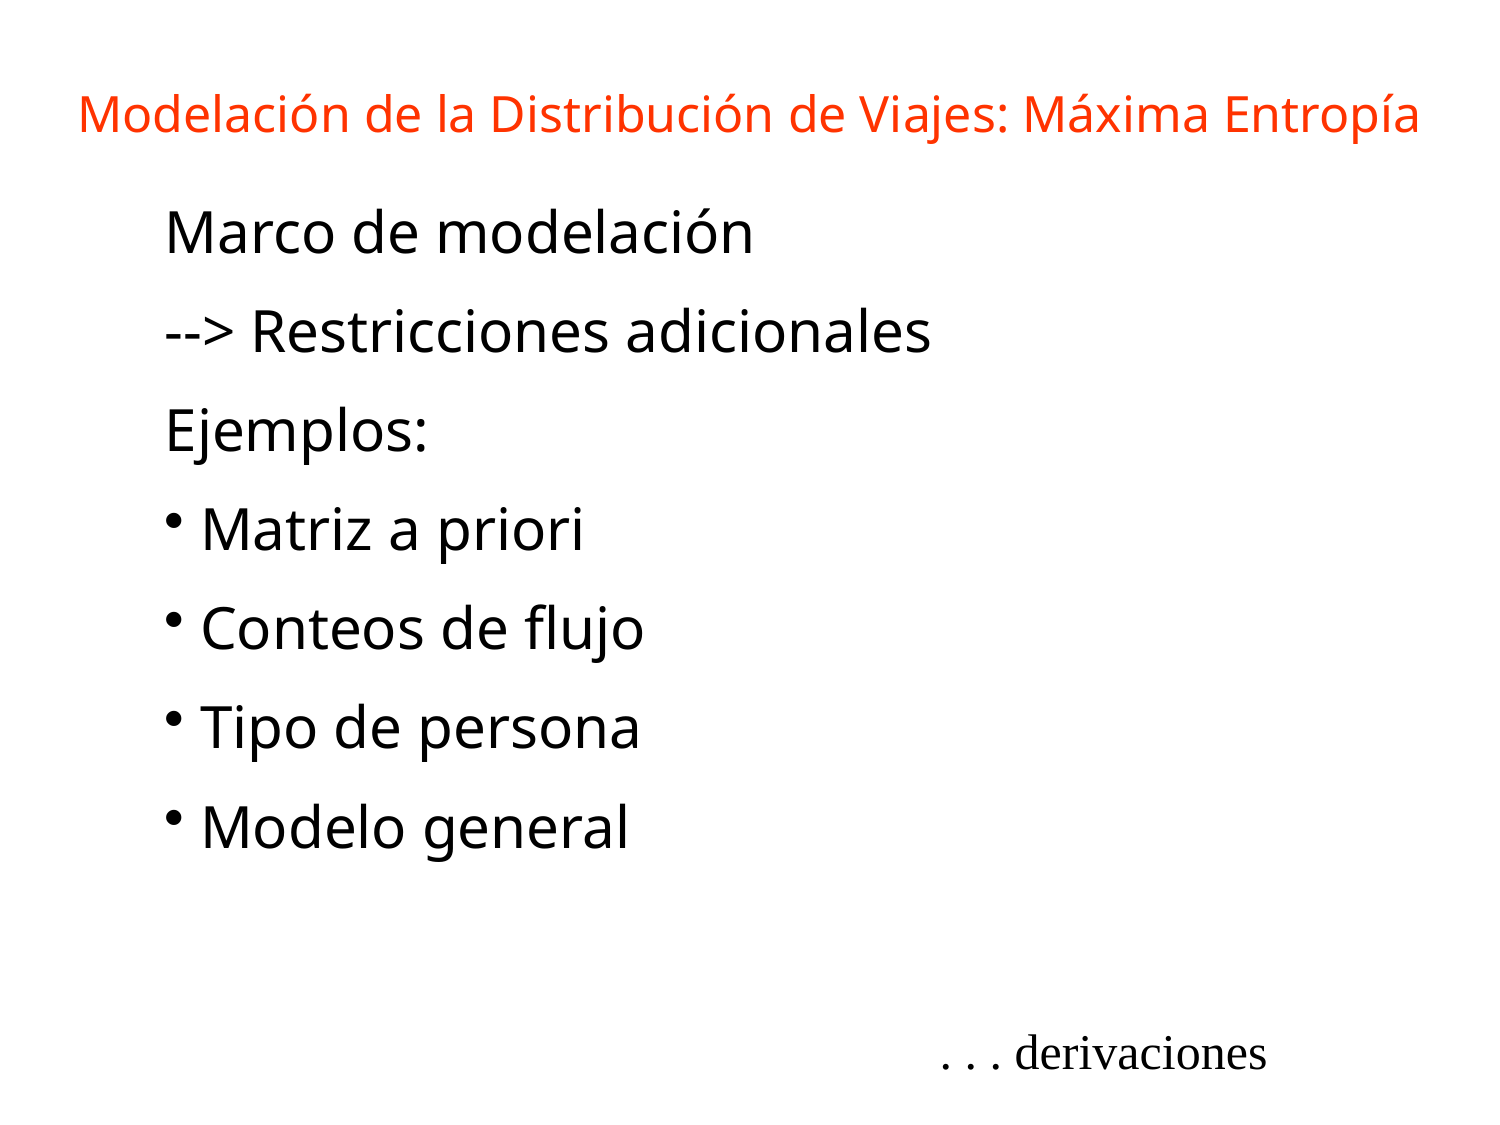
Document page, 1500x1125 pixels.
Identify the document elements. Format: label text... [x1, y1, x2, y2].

text_box . . . derivaciones [924, 1012, 1288, 1088]
text_box Modelación de la Distribución de Viajes: Máxima Entropía [0, 74, 1500, 150]
text_box Marco de modelación --> Restricciones adicionales Ejemplos: Matriz a priori Conteos de flujo Tipo de persona Modelo general [149, 187, 1413, 976]
